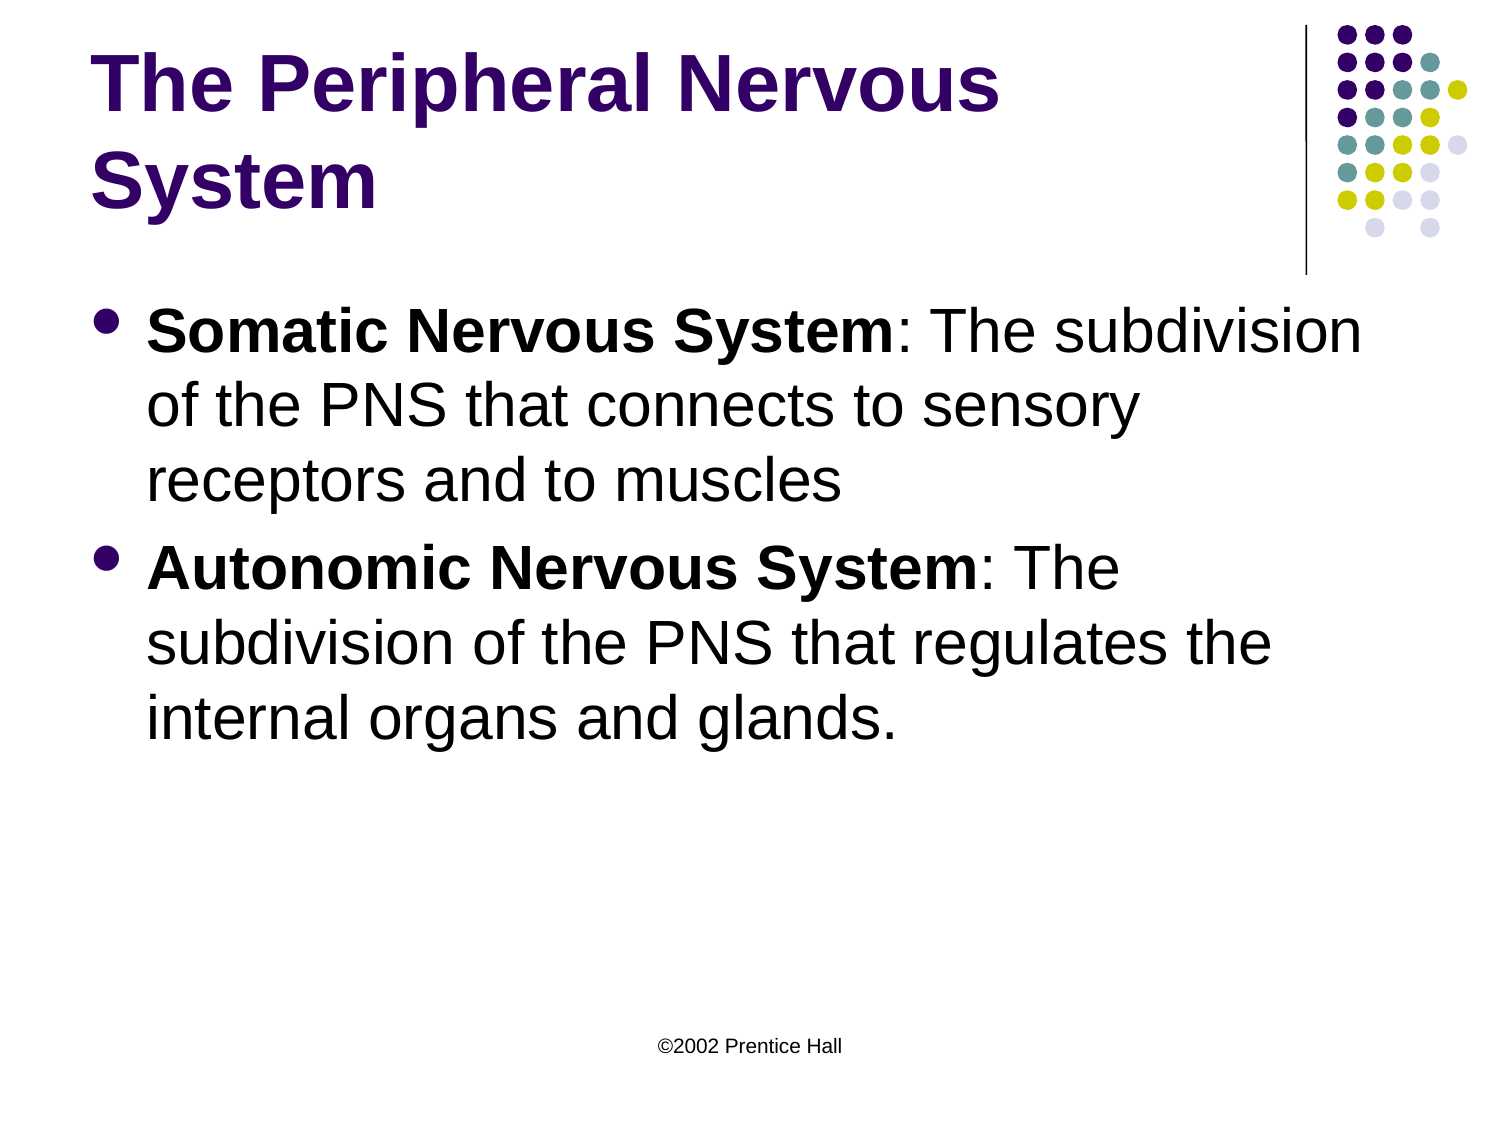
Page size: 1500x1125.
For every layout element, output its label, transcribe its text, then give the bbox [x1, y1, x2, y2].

title The Peripheral Nervous System [75, 20, 1313, 233]
list Somatic Nervous System: The subdivision of the PNS that connects to sensory receptors and to muscles Autonomic Nervous System: The subdivision of the PNS that regulates the internal organs and glands. [75, 282, 1425, 1006]
footer ©2002 Prentice Hall [512, 1025, 988, 1100]
